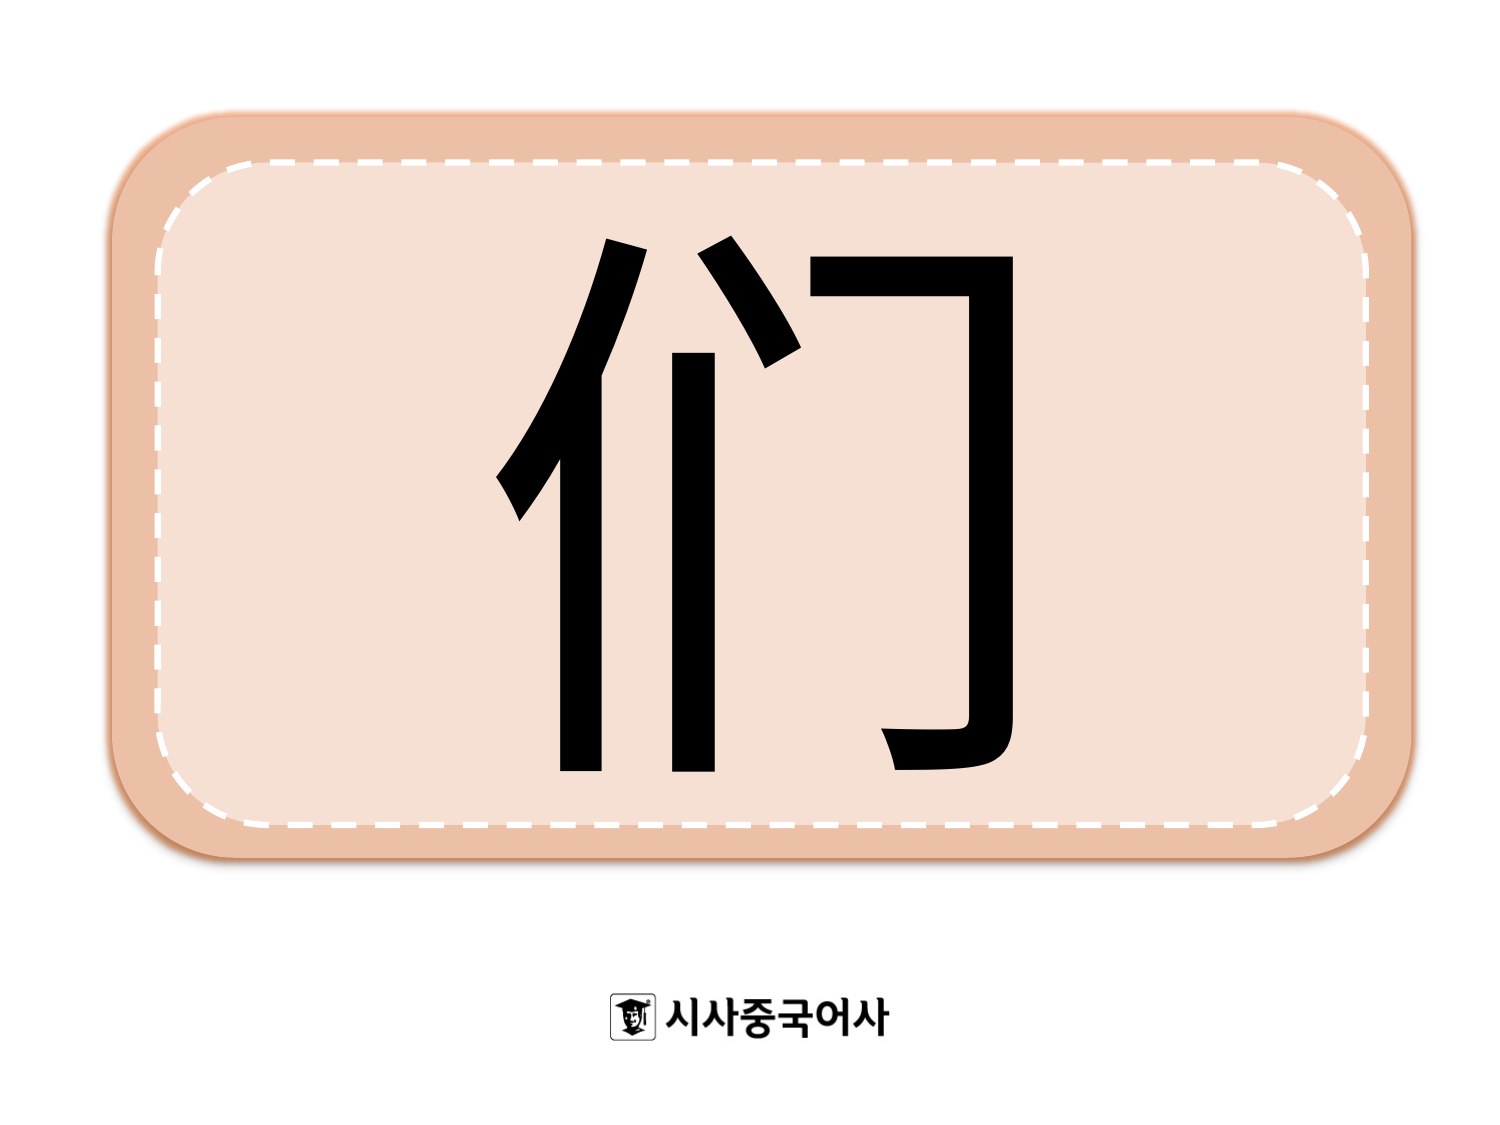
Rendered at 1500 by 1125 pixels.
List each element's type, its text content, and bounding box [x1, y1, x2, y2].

text_box 们 [162, 160, 1371, 824]
picture [602, 987, 898, 1047]
